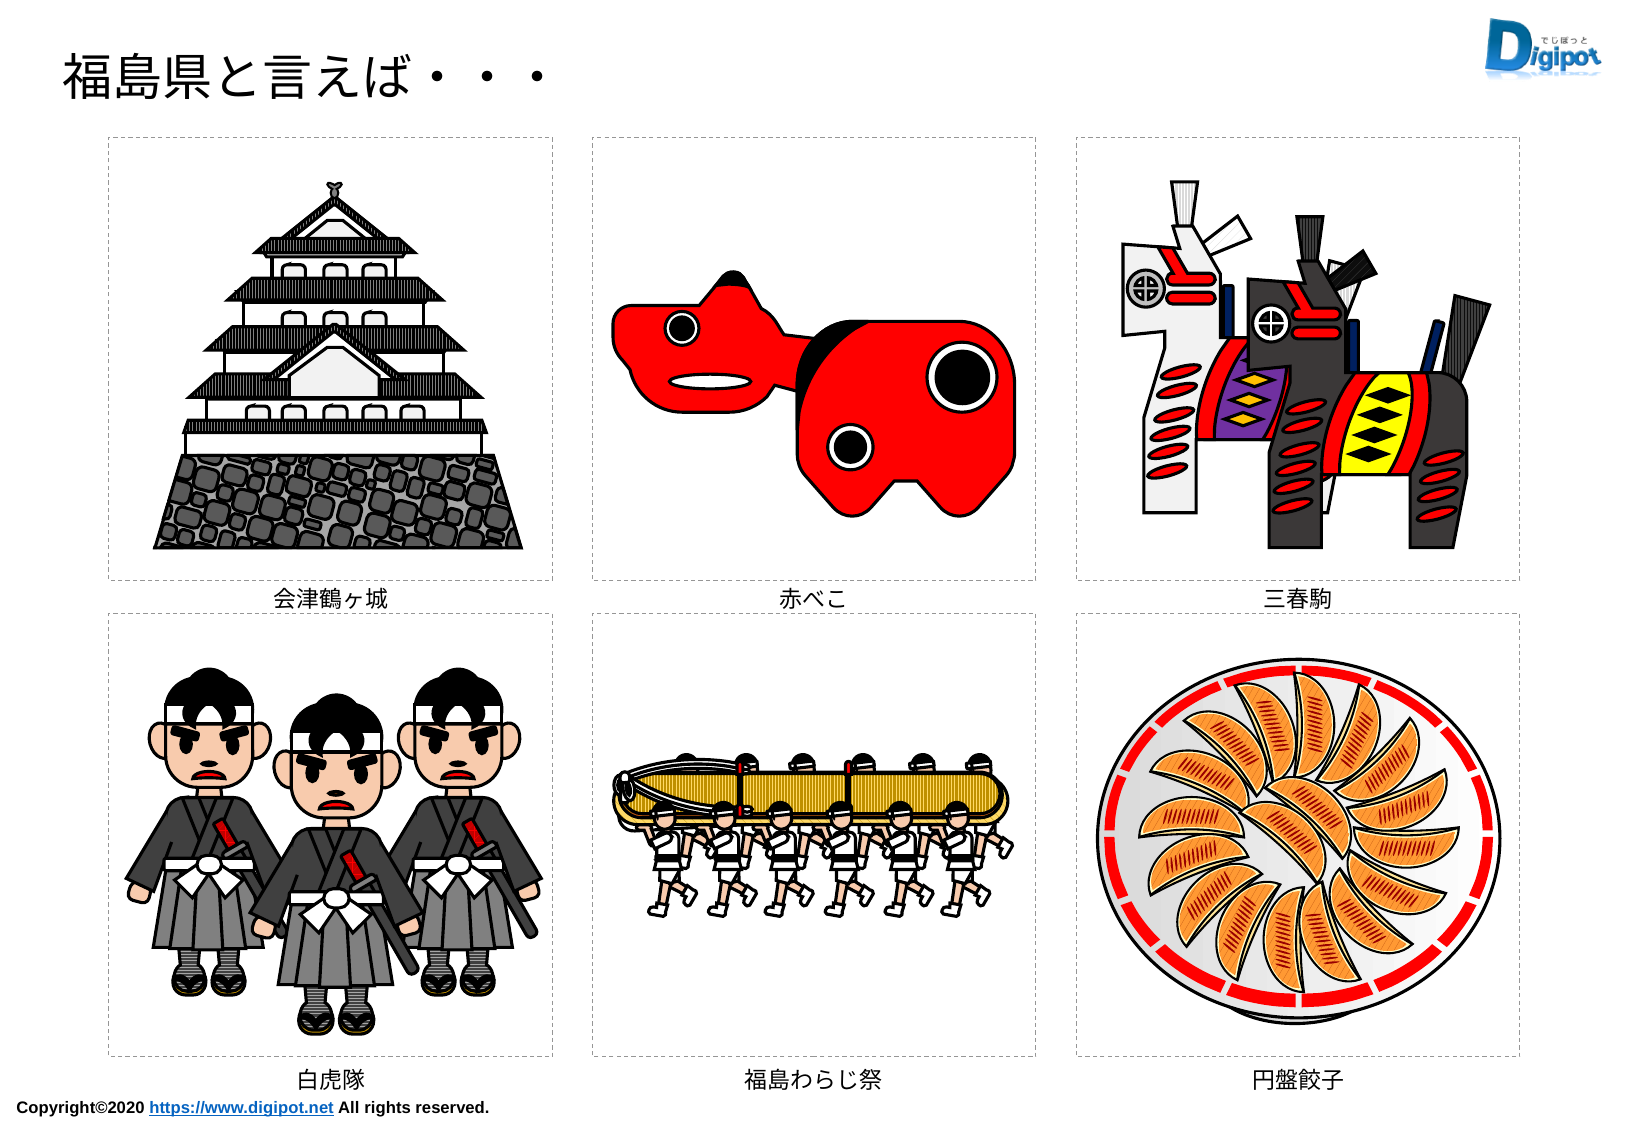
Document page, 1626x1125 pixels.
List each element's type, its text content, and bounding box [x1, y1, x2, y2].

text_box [1123, 181, 1480, 548]
text_box 福島わらじ祭 [587, 1058, 1041, 1101]
text_box 赤べこ [587, 577, 1041, 620]
picture [1485, 18, 1602, 82]
text_box 会津鶴ヶ城 [104, 577, 558, 620]
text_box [129, 669, 539, 1034]
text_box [613, 754, 1012, 916]
text_box 白虎隊 [104, 1058, 558, 1101]
text_box 福島県と言えば・・・ [47, 38, 578, 113]
text_box 円盤餃子 [1071, 1058, 1525, 1101]
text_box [610, 269, 1015, 517]
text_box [1097, 659, 1500, 1024]
text_box 三春駒 [1071, 577, 1525, 620]
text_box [154, 182, 522, 548]
